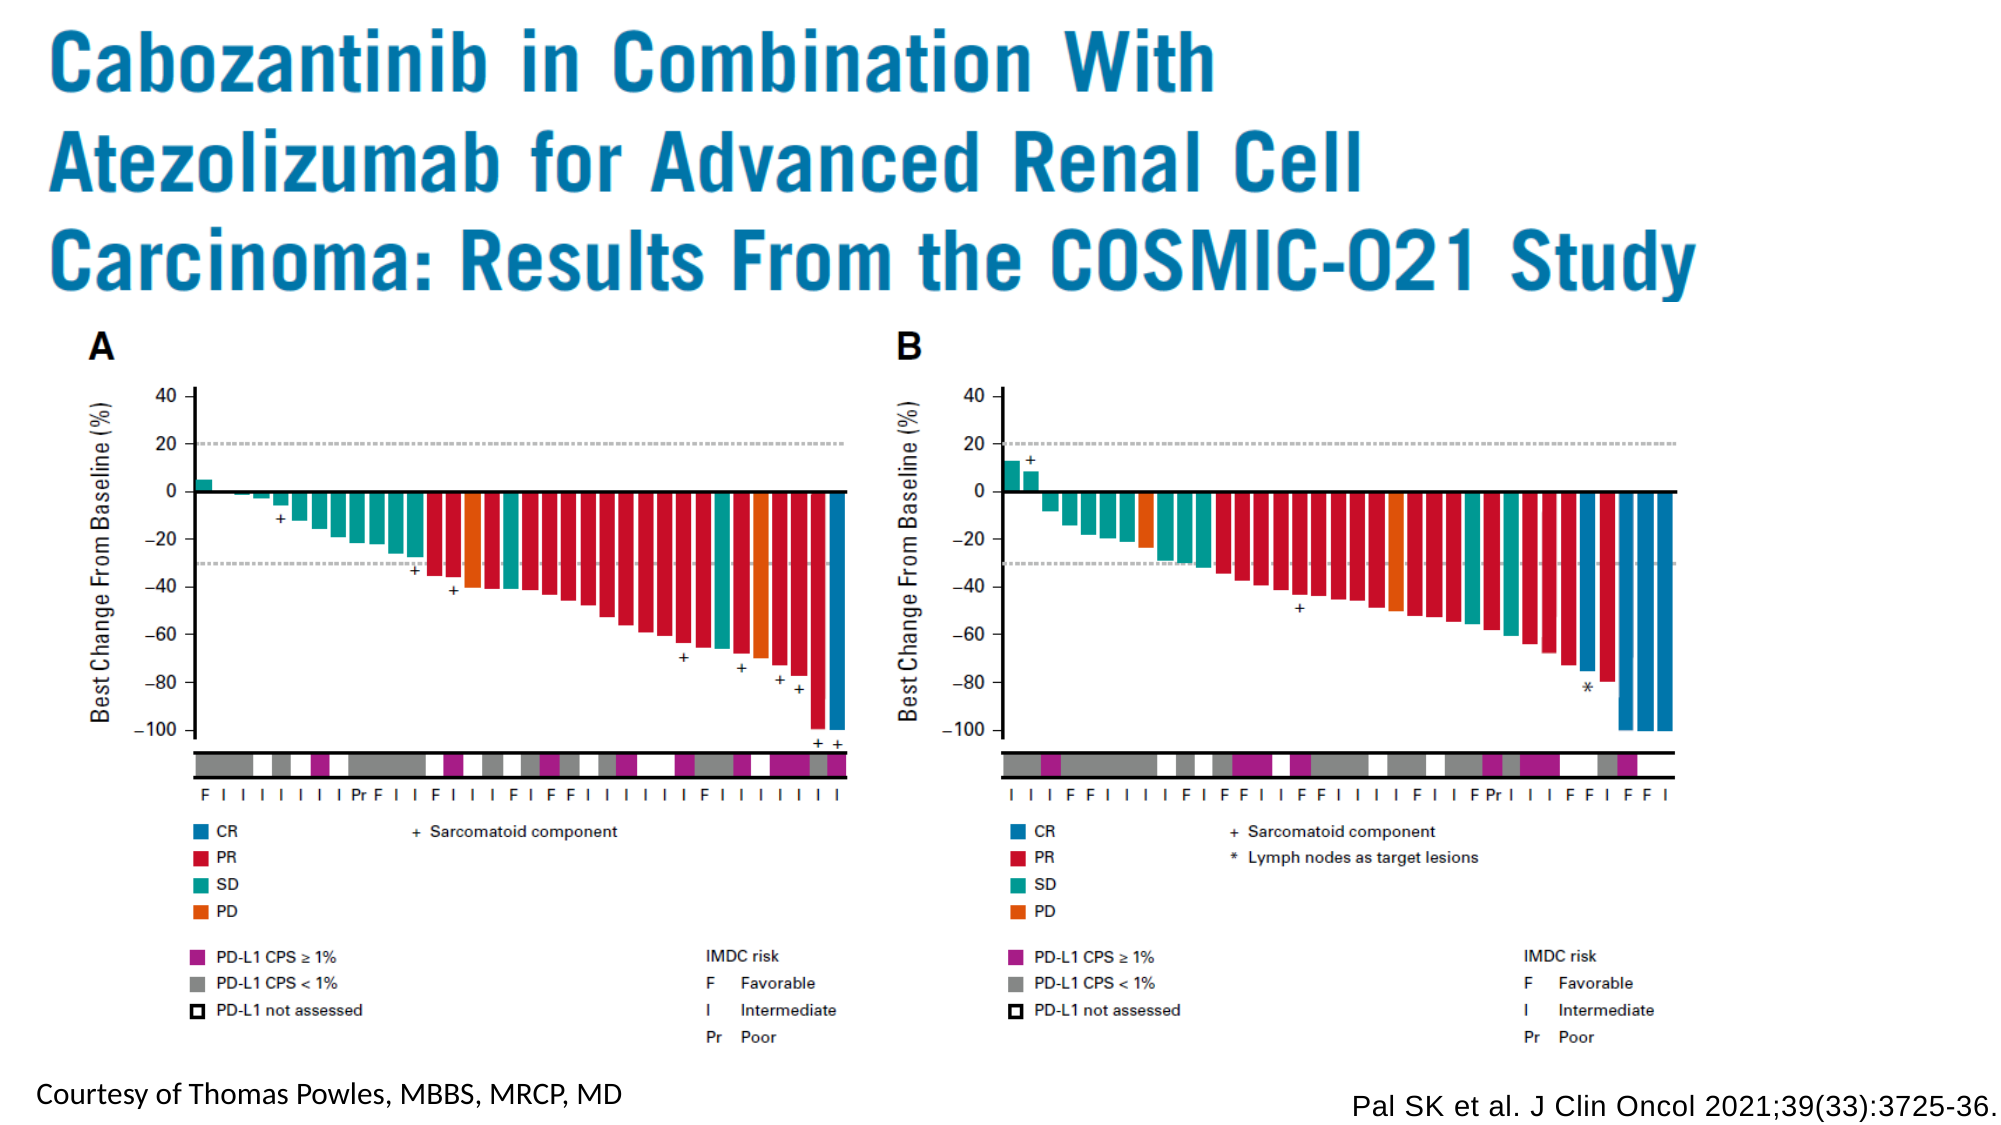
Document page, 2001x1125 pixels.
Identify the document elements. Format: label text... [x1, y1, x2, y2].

text_box Courtesy of Thomas Powles, MBBS, MRCP, MD [21, 1065, 1025, 1119]
text_box Pal SK et al. J Clin Oncol 2021;39(33):3725-36. [1351, 1086, 2000, 1122]
picture [76, 321, 1694, 1070]
picture [37, 20, 1733, 302]
